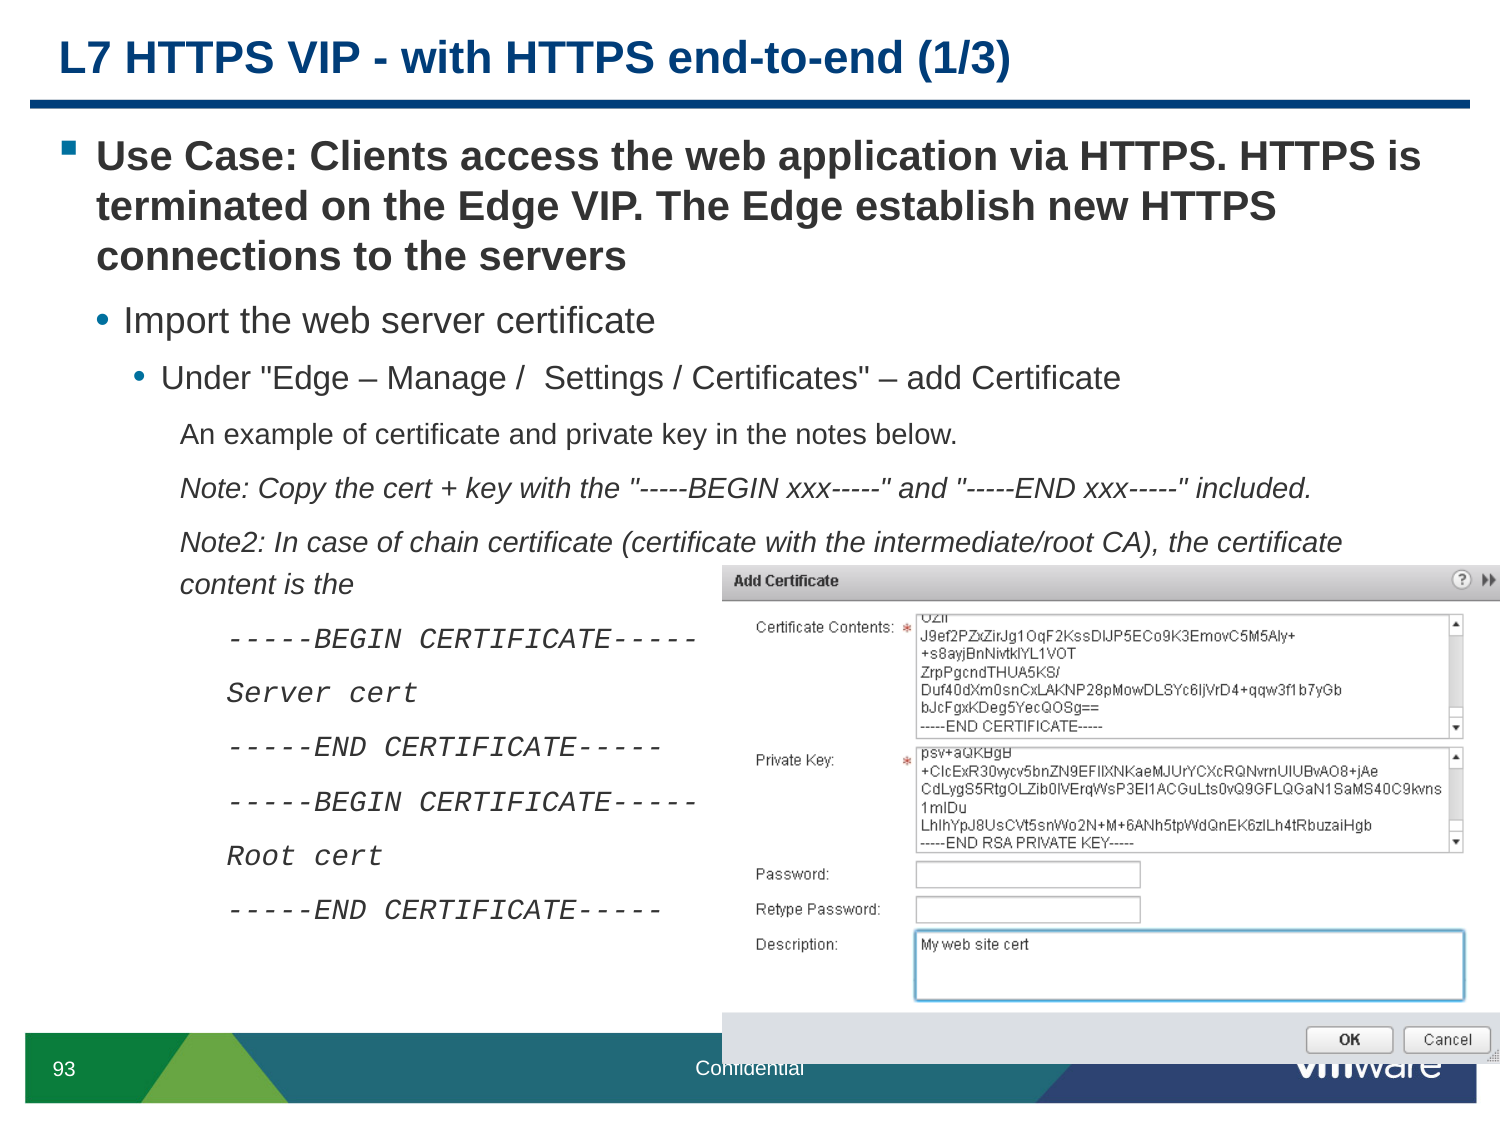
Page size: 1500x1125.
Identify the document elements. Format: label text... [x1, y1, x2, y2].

list Use Case: Clients access the web application via HTTPS. HTTPS is terminated on the Edge VIP. The Edge establish new HTTPS connections to the servers Import the web server certificate Under "Edge – Manage / Settings / Certificates" – add Certificate An example of certificate and private key in the notes below. Note: Copy the cert + key with the "-----BEGIN xxx-----" and "-----END xxx-----" included. Note2: In case of chain certificate (certificate with the intermediate/root CA), the certificate content is the -----BEGIN CERTIFICATE----- Server cert -----END CERTIFICATE----- -----BEGIN CERTIFICATE----- Root cert -----END CERTIFICATE----- [57, 128, 1434, 952]
title L7 HTTPS VIP - with HTTPS end-to-end (1/3) [58, 27, 1452, 84]
picture [0, 0, 1500, 1125]
